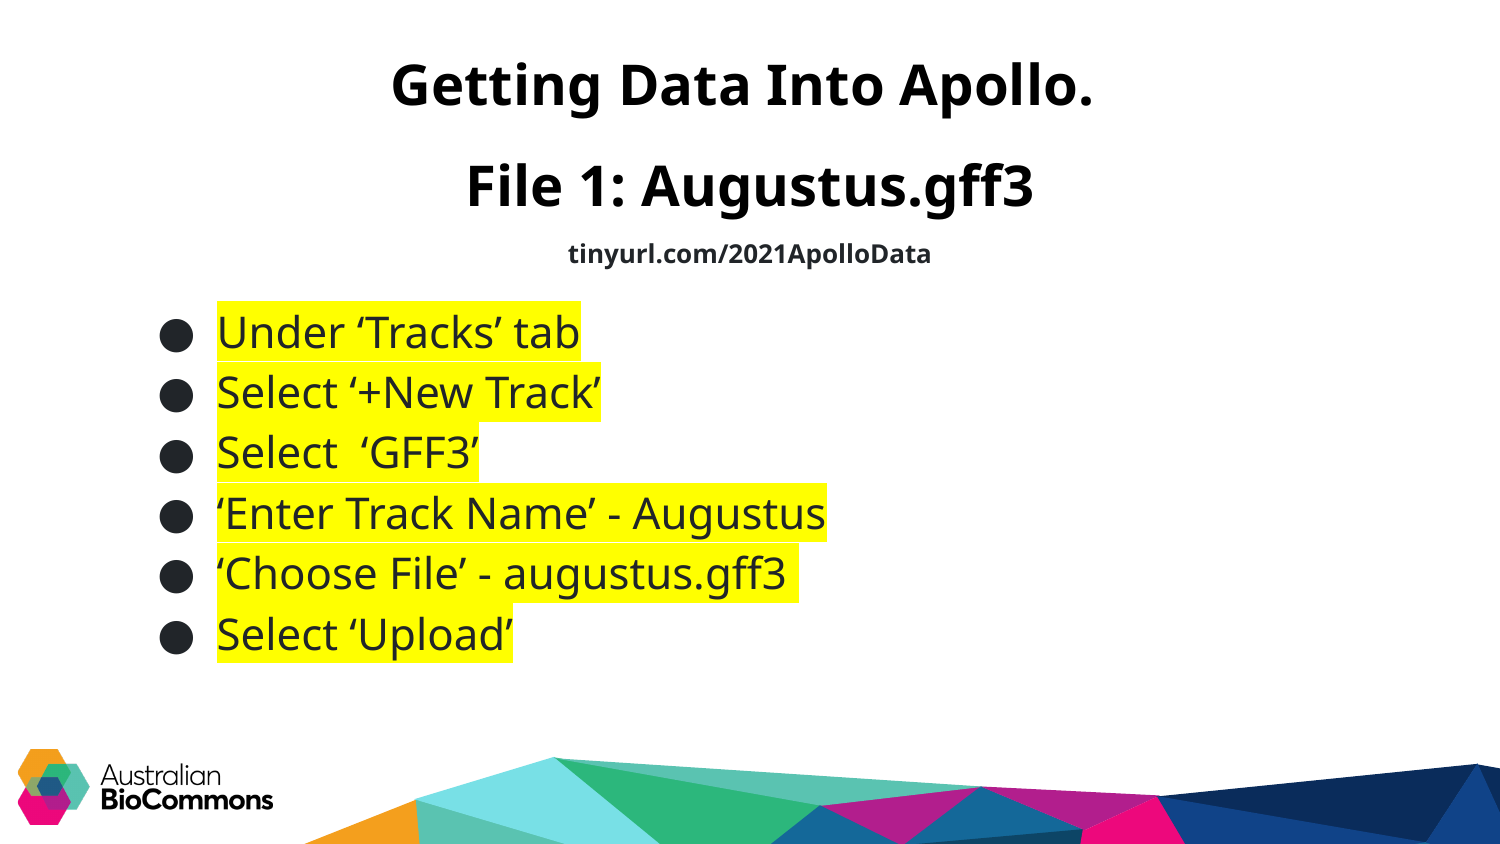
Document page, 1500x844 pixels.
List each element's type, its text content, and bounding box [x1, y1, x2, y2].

text_box Getting Data Into Apollo. File 1: Augustus.gff3 [0, 0, 1500, 187]
text_box Getting Data Into Apollo. File 1: Augustus.gff3 [0, 285, 1500, 334]
text_box tinyurl.com/2021ApolloData [0, 187, 1500, 285]
picture [17, 749, 273, 825]
text_box Under ‘Tracks’ tab Select ‘+New Track’ Select ‘GFF3’ ‘Enter Track Name’ - Augustus ‘Choose File’ - augustus.gff3 Select ‘Upload’ [126, 334, 1500, 674]
